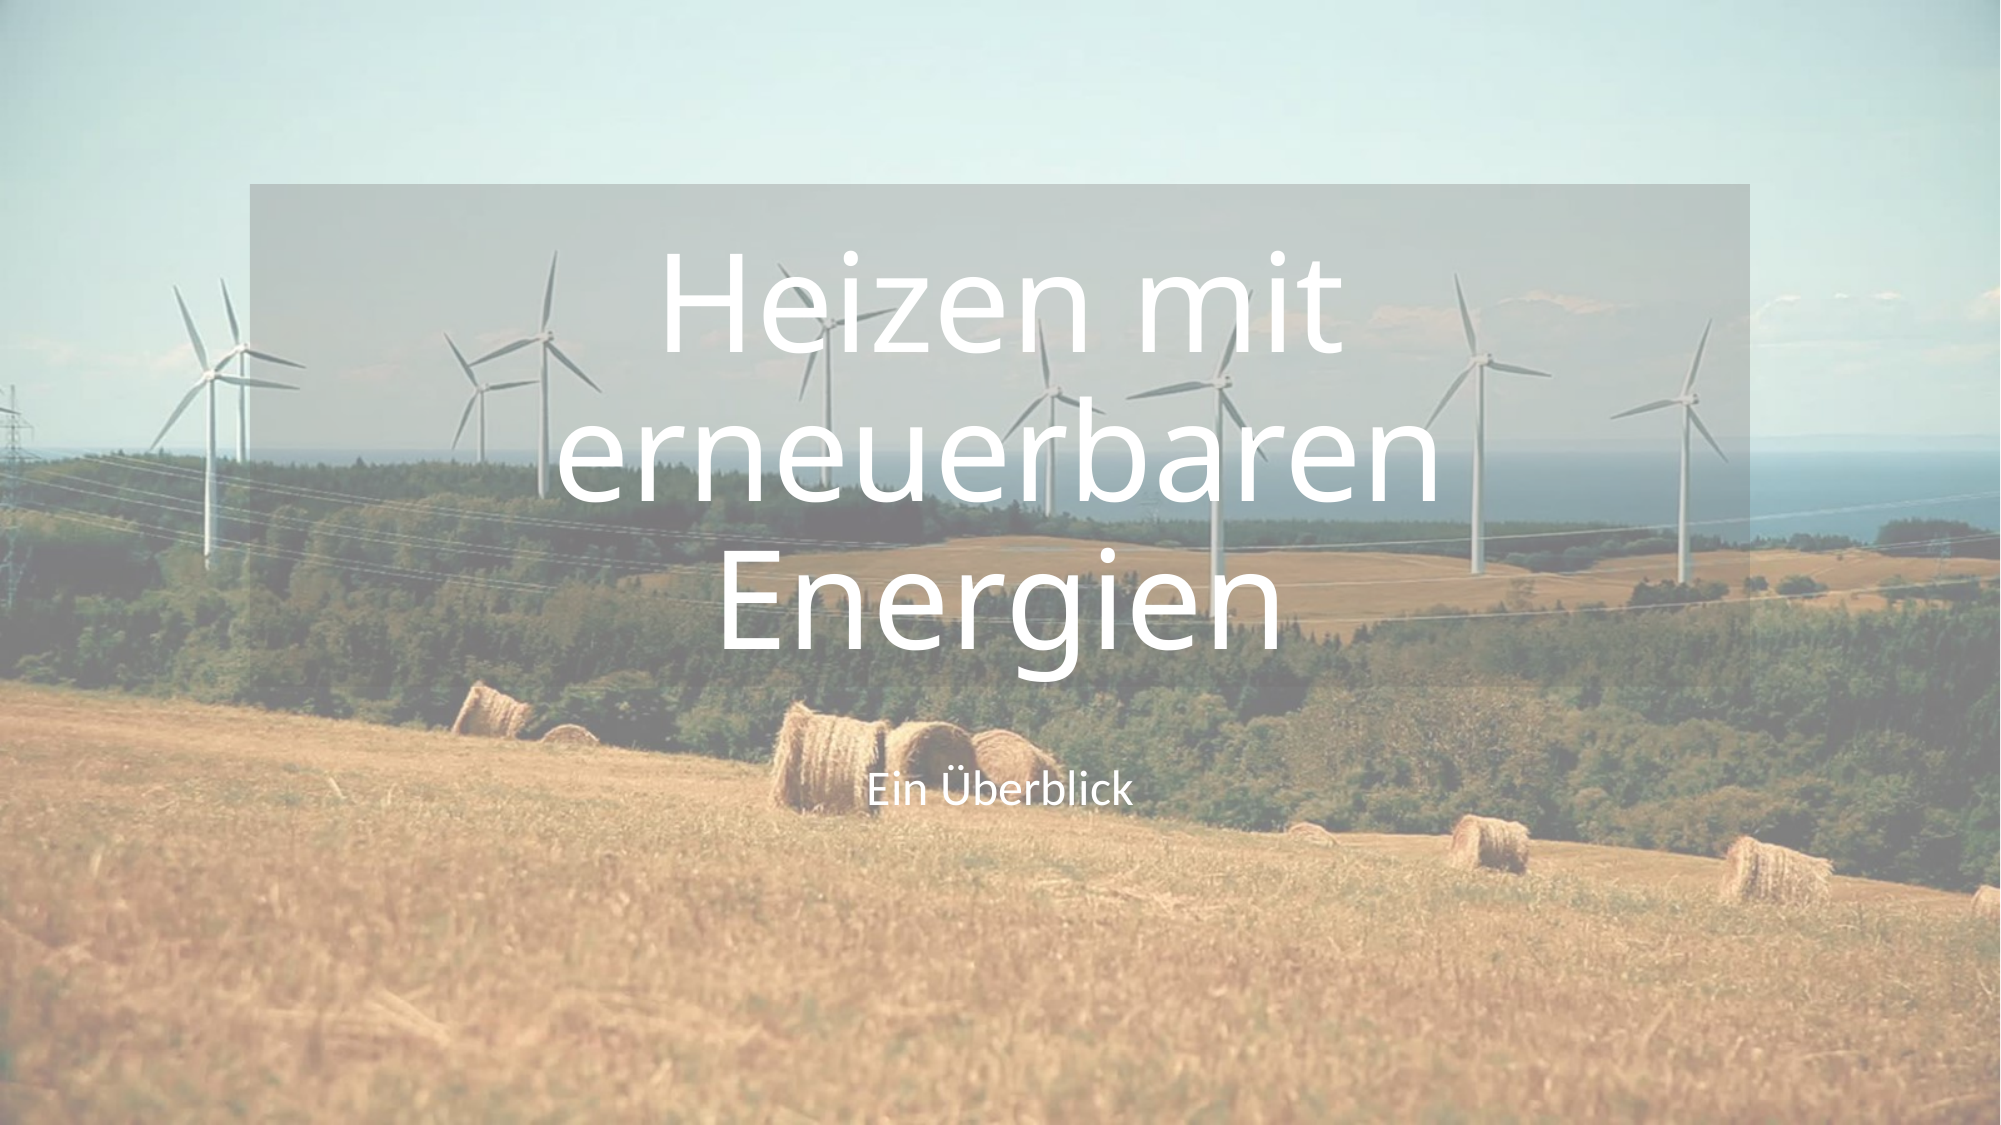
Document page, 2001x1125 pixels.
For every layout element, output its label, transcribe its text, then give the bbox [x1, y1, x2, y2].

subtitle Ein Überblick [250, 754, 1751, 1007]
picture [0, 0, 2001, 1125]
title Heizen mit erneuerbaren Energien [249, 184, 1750, 687]
